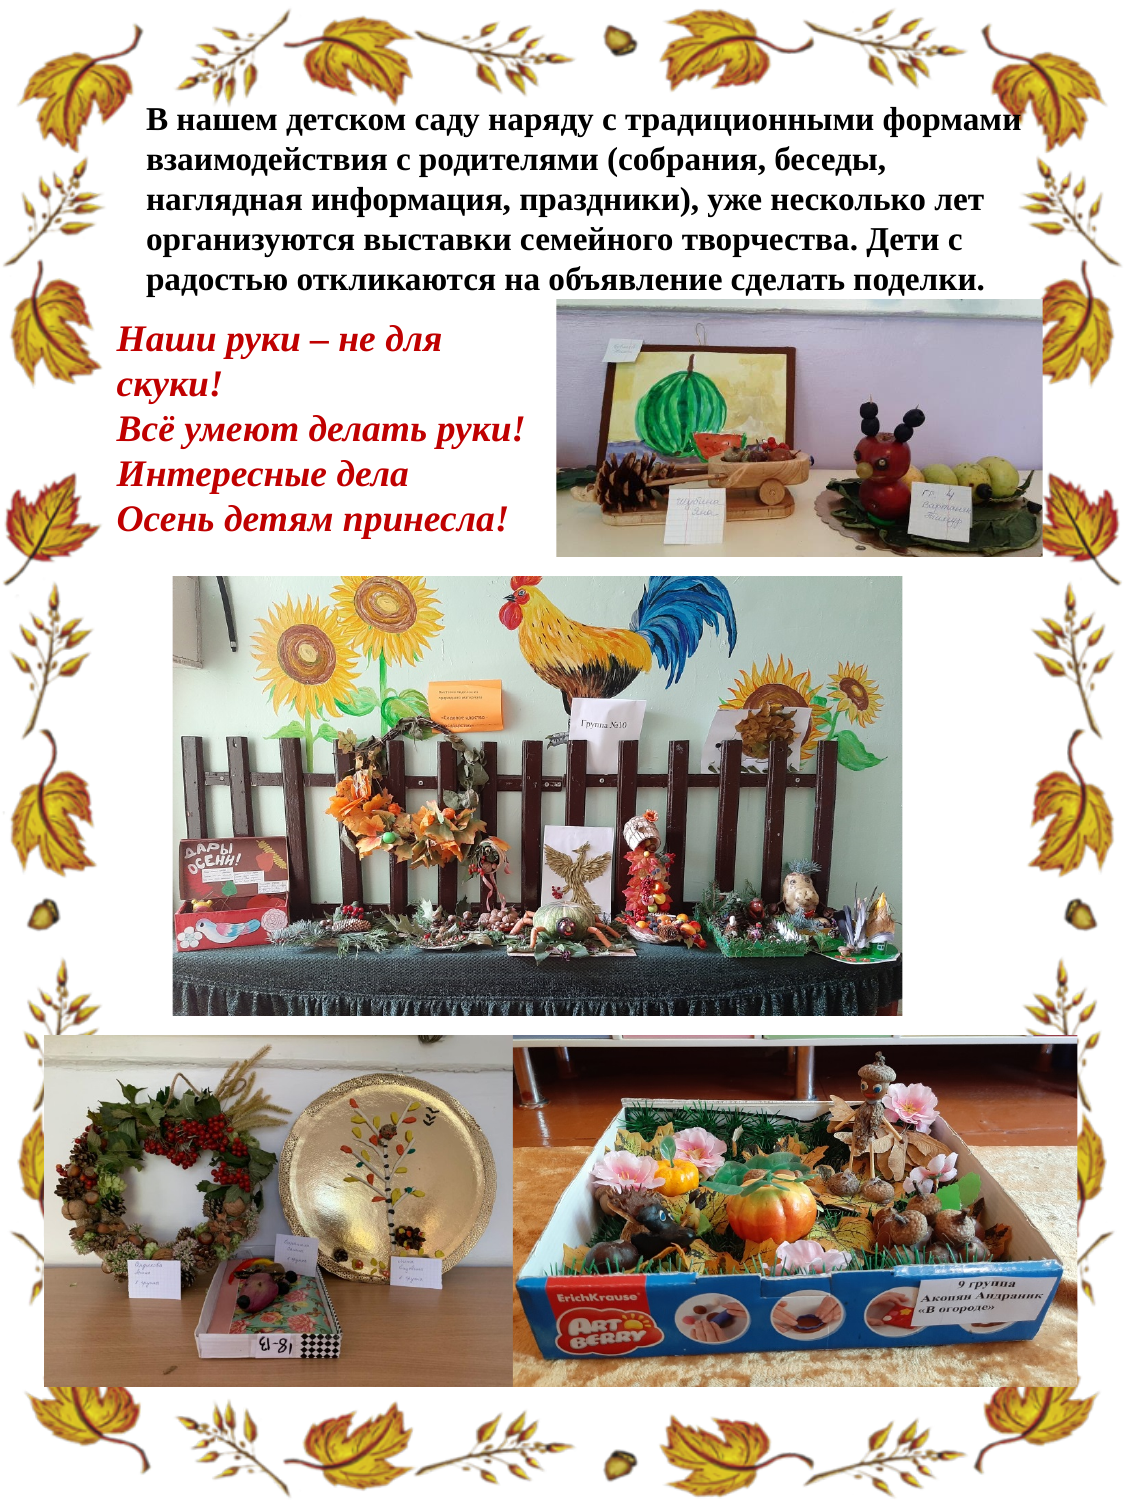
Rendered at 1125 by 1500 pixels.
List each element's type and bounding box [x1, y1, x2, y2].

text_box [0, 0, 1125, 1500]
